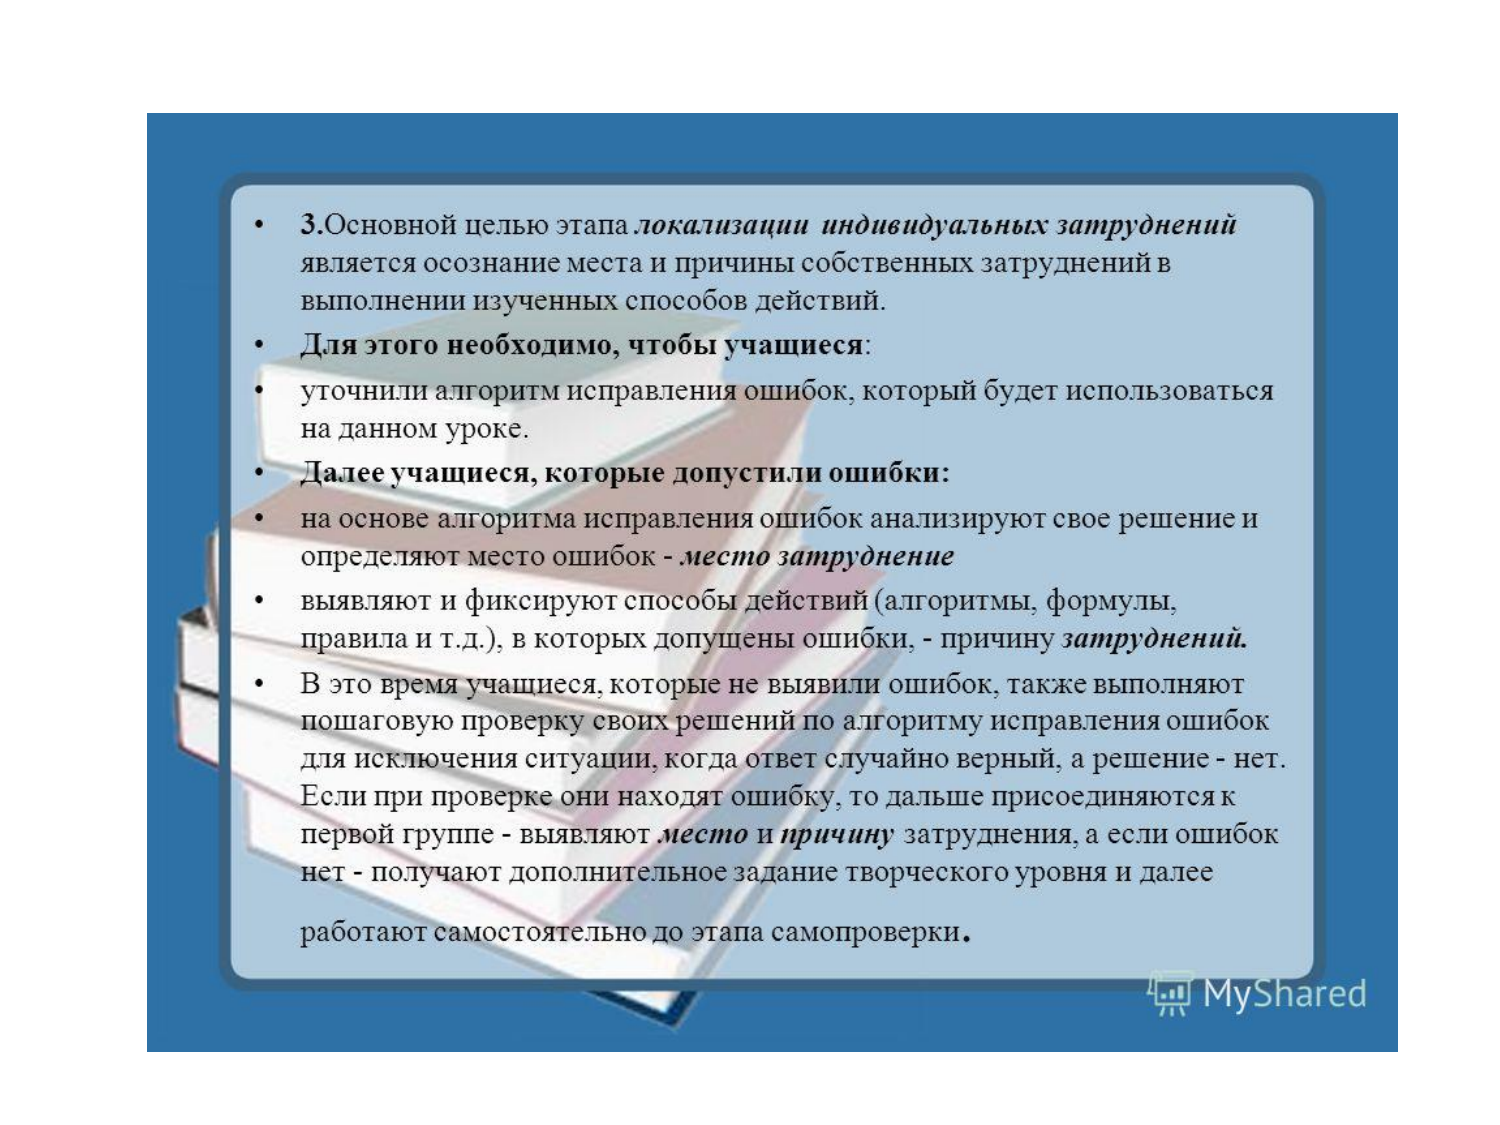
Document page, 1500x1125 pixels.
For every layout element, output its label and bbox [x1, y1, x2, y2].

picture [147, 113, 1398, 1052]
